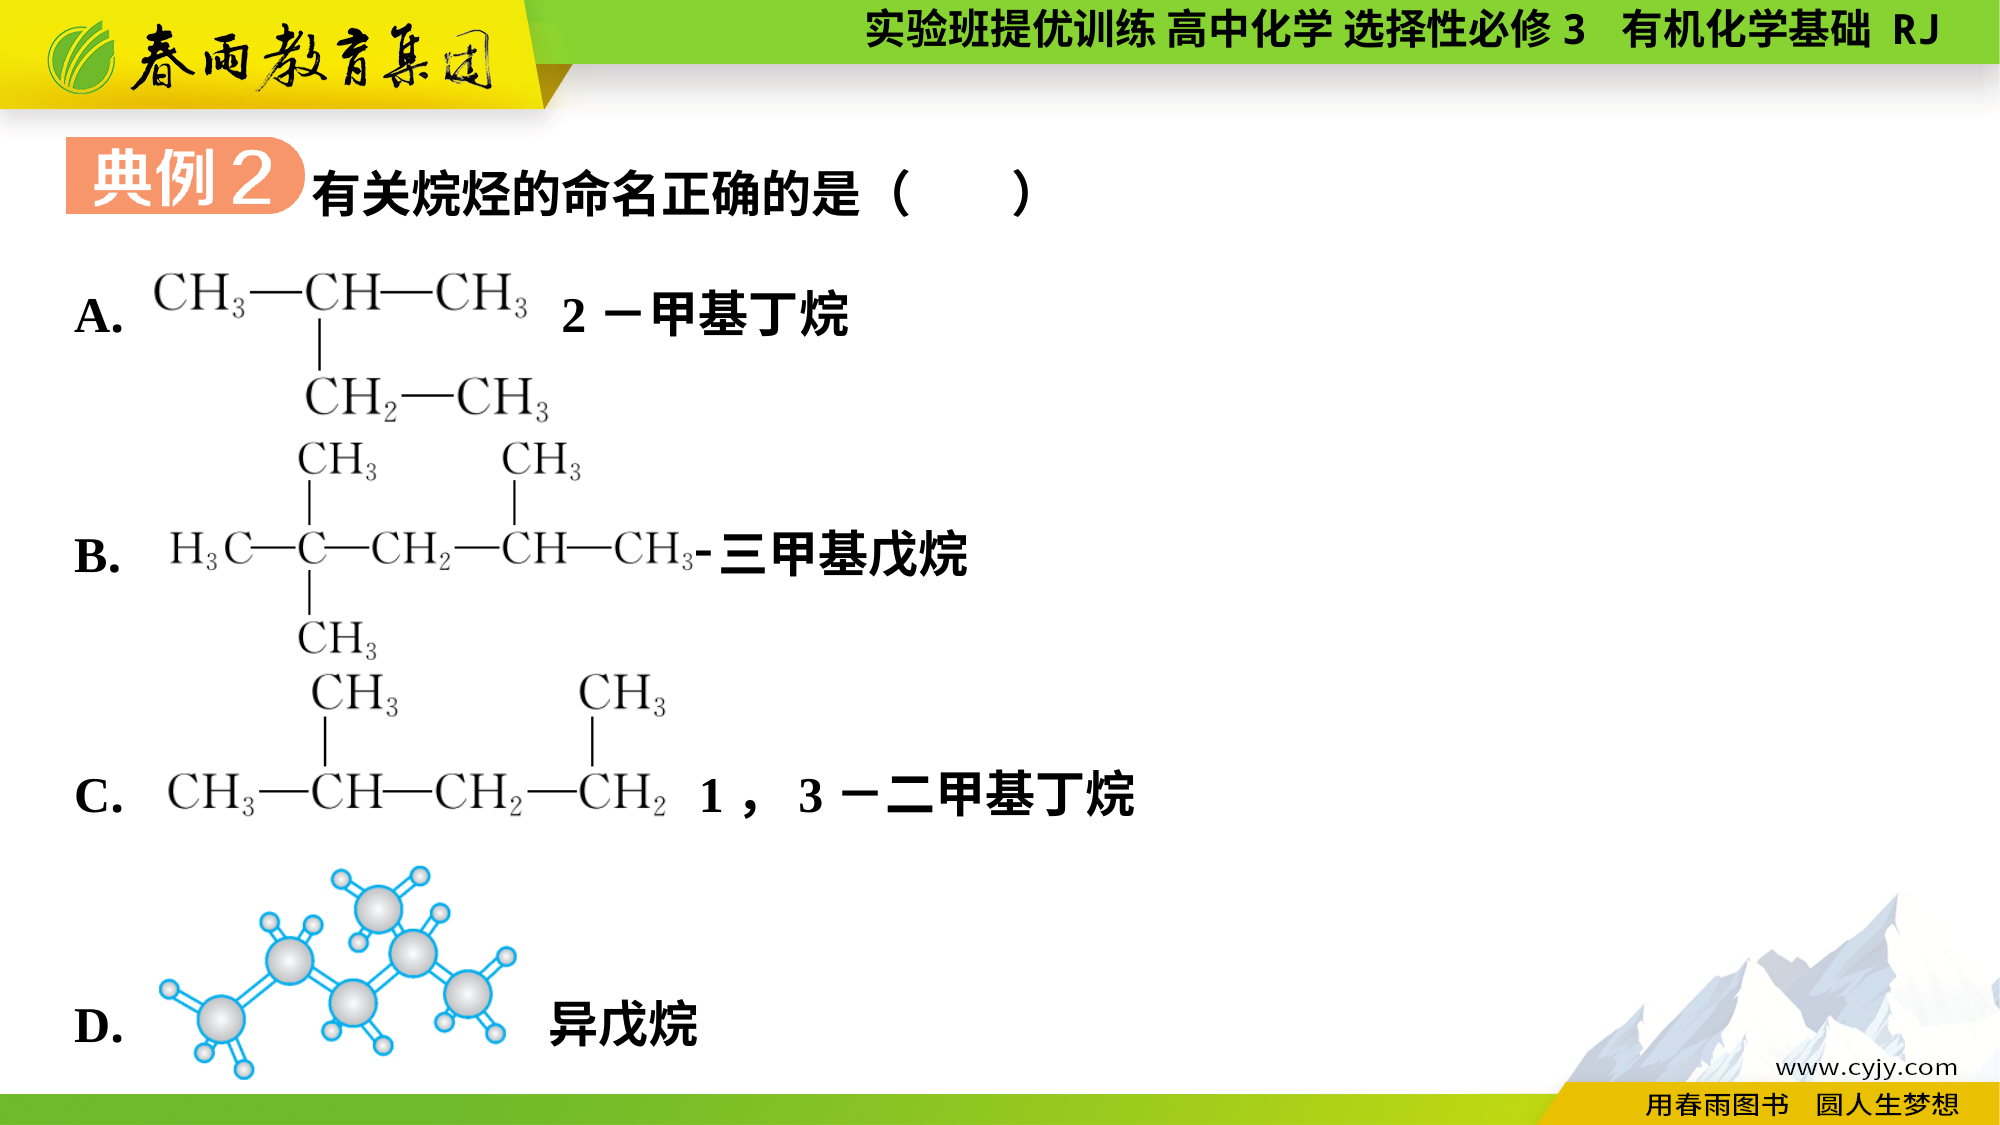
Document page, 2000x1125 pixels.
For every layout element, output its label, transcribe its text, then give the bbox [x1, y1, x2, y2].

picture [138, 860, 531, 1088]
list 有关烷烃的命名正确的是（ ） A. 2－甲基丁烷 B. 2，4，4－三甲基戊烷 C. 1，3－二甲基丁烷 D. 异戊烷 [59, 125, 1944, 1125]
picture [66, 136, 305, 215]
picture [0, 0, 2000, 1125]
picture [158, 668, 683, 827]
picture [137, 255, 697, 662]
